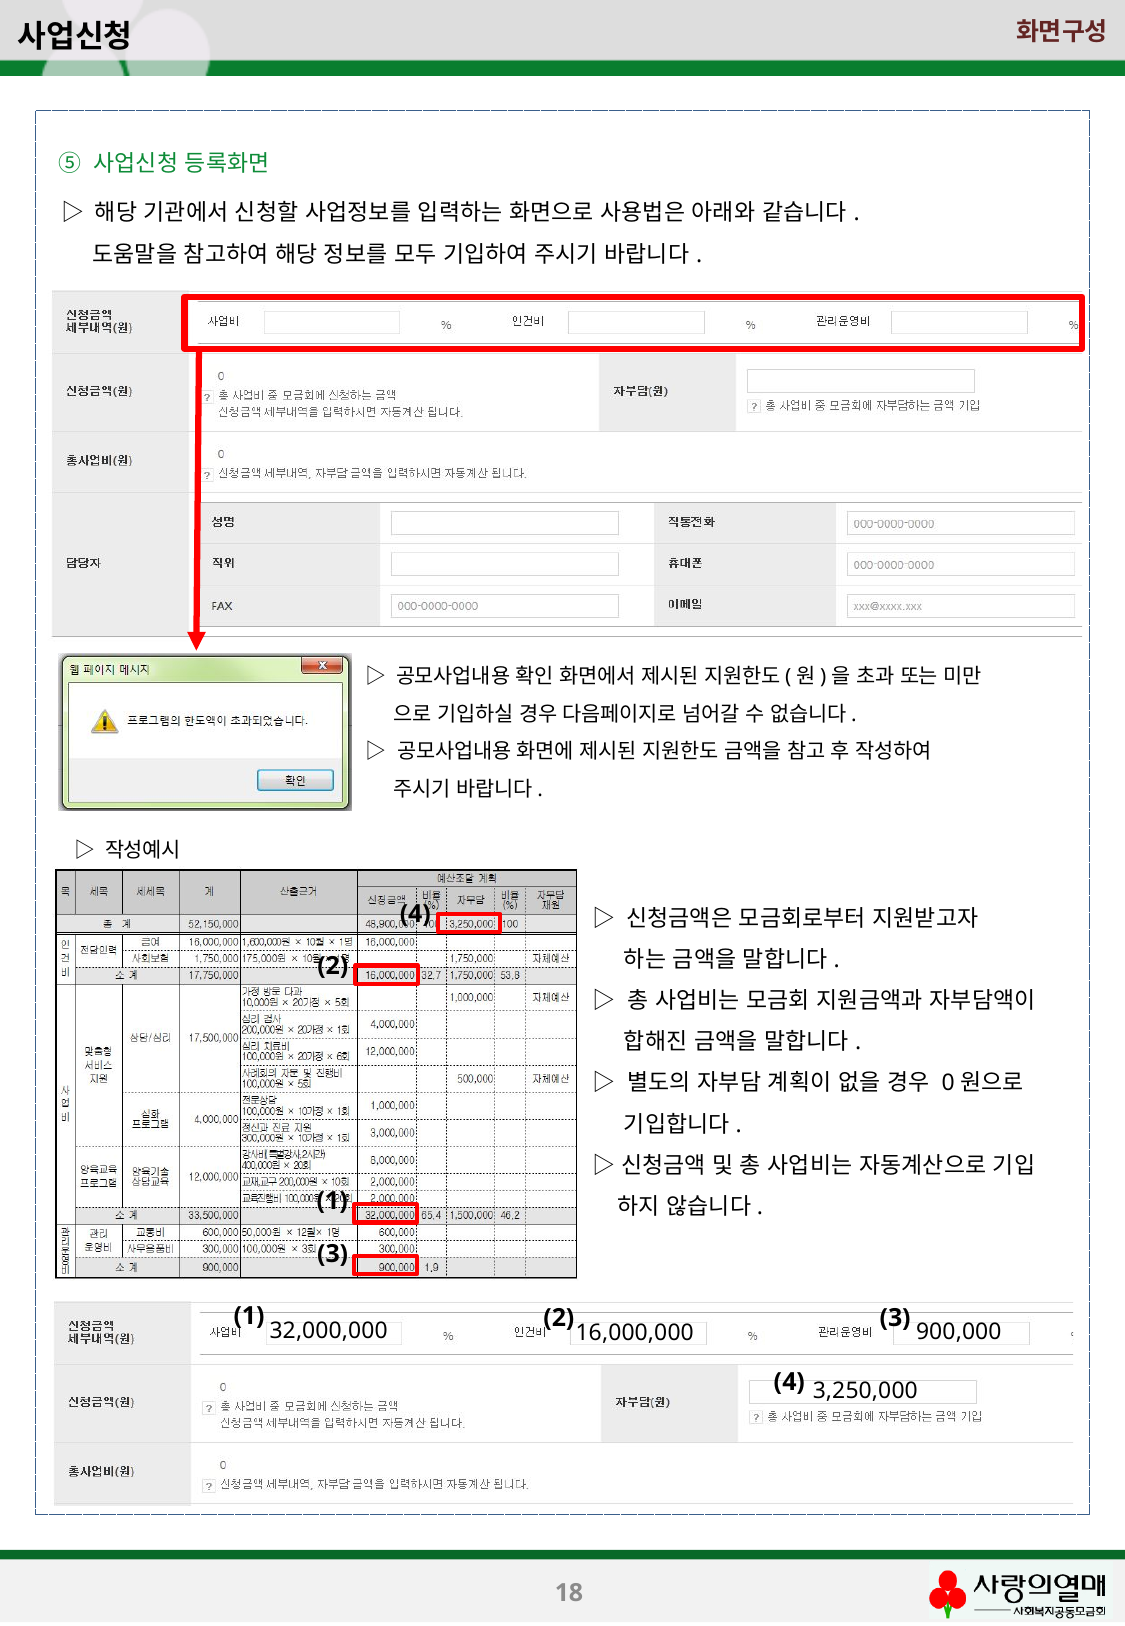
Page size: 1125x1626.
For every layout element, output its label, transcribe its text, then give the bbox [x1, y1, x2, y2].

picture [47, 290, 1083, 651]
text_box ▷ 작성예시 [58, 816, 496, 865]
text_box ⑤ 사업신청 등록화면 [42, 127, 350, 185]
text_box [52, 866, 580, 1281]
text_box ▷ 신청금액은 모금회로부터 지원받고자 하는 금액을 말합니다. ▷ 총 사업비는 모금회 지원금액과 자부담액이 합해진 금액을 말합니다. ▷ 별도의 자부담 계획이 없을 경우 0원으로 기입합니다. ▷신청금액 및 총 사업비는 자동계산으로 기입 하지 않습니다. [584, 881, 1083, 1227]
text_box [49, 1291, 1074, 1506]
picture [0, 0, 1125, 76]
text_box ▷ 공모사업내용 확인 화면에서 제시된 지원한도(원)을 초과 또는 미만 으로 기입하실 경우 다음페이지로 넘어갈 수 없습니다. ▷ 공모사업내용 화면에 제시된 지원한도 금액을 참고 후 작성하여 주시기 바랍니다. [357, 660, 1059, 809]
slide_number 18 [509, 1567, 628, 1619]
picture [929, 1561, 1113, 1619]
text_box ▷ 해당 기관에서 신청할 사업정보를 입력하는 화면으로 사용법은 아래와 같습니다. 도움말을 참고하여 해당 정보를 모두 기입하여 주시기 바랍니다. [45, 176, 1083, 275]
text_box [195, 348, 200, 651]
picture [58, 653, 352, 811]
title 사업신청 [1, 0, 727, 70]
